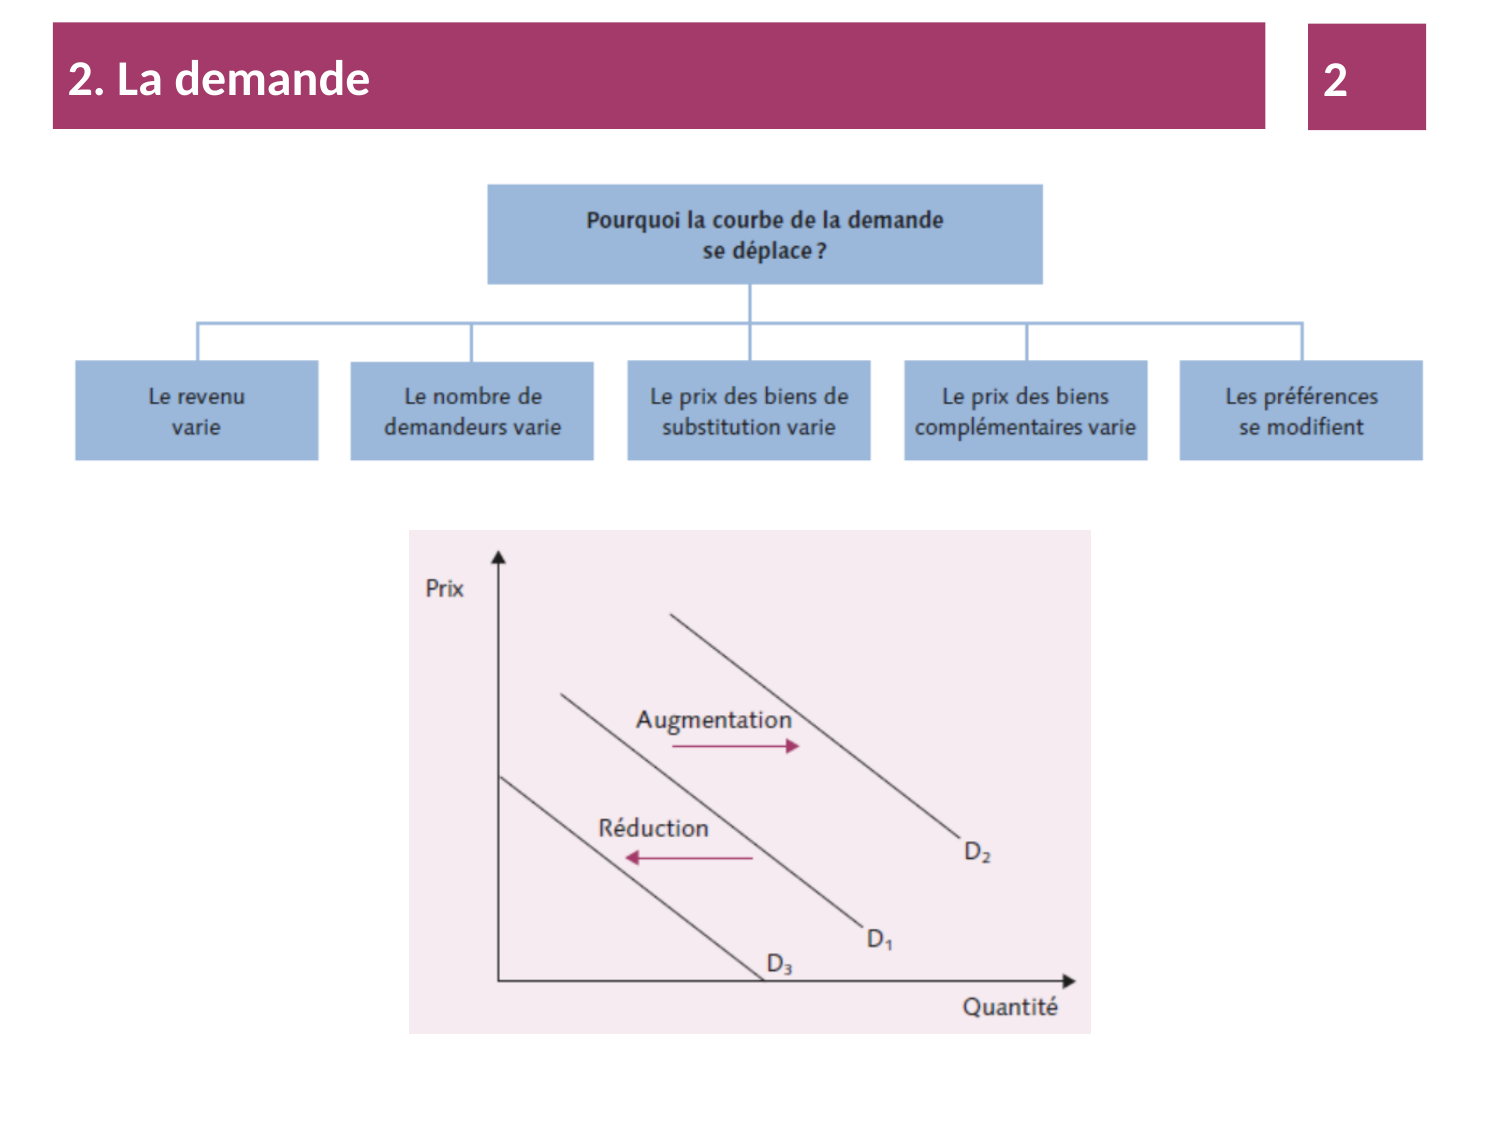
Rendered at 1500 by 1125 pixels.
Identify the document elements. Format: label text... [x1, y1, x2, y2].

text_box 2. La demande [52, 22, 1266, 129]
text_box 2 [1308, 23, 1427, 131]
picture [62, 159, 1438, 473]
picture [409, 530, 1091, 1034]
